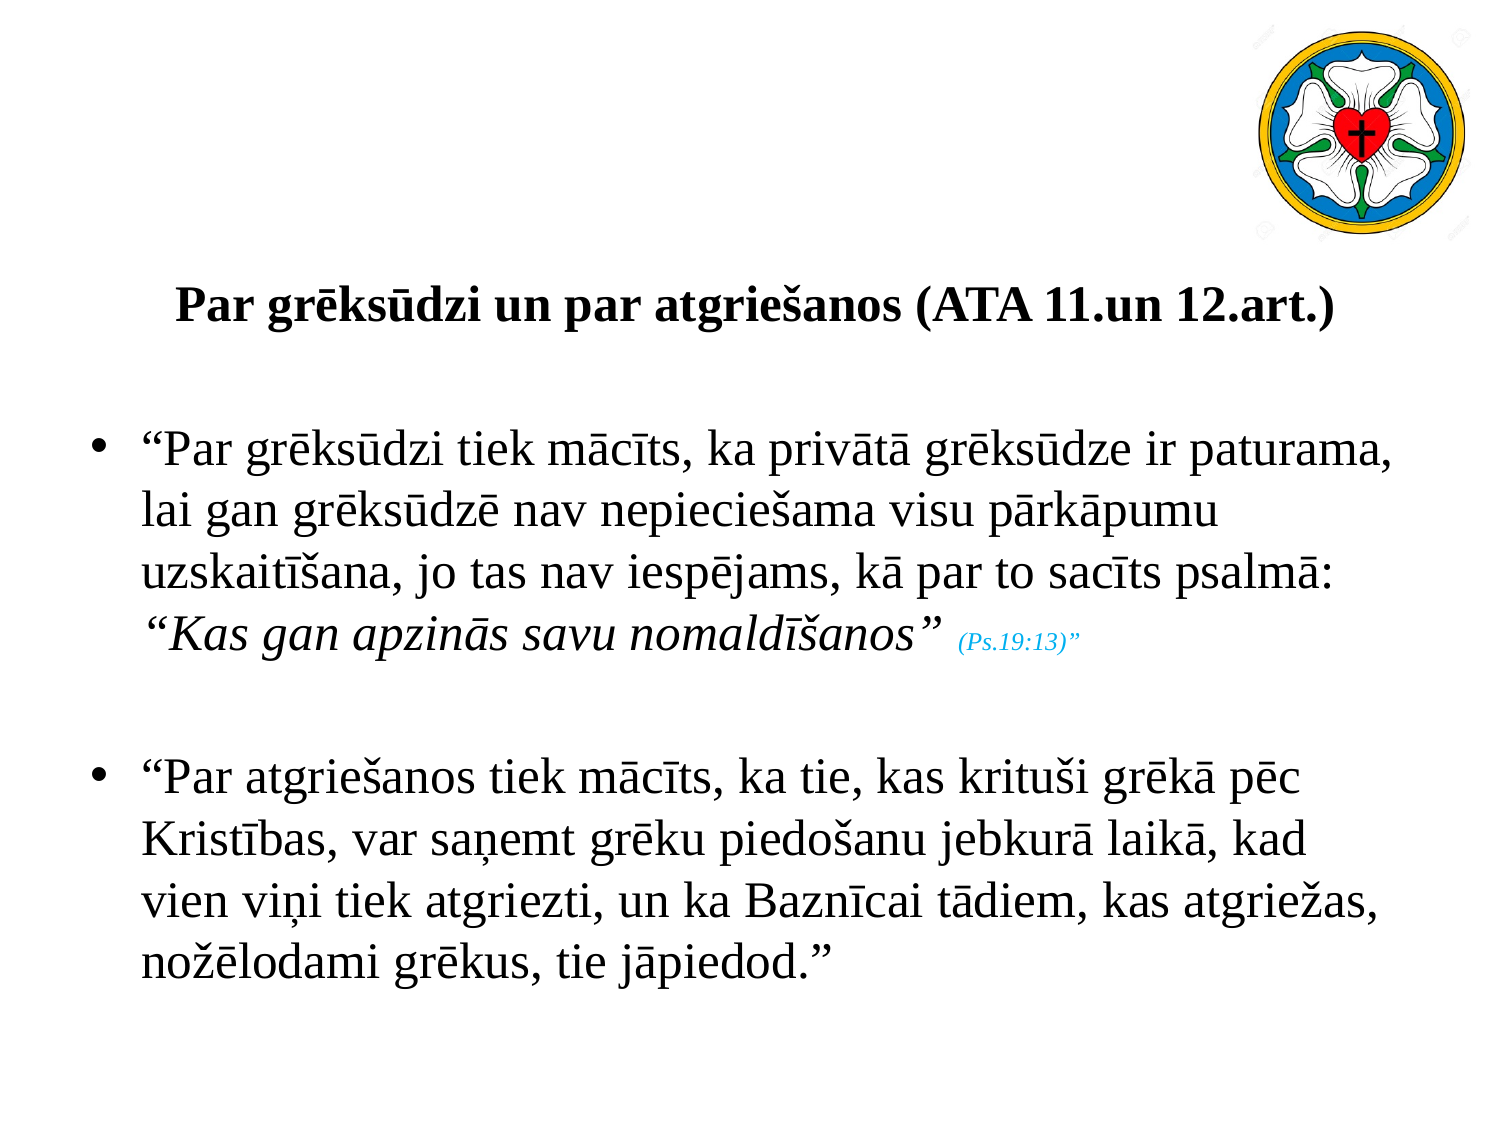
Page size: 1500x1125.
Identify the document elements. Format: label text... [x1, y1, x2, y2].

picture [1245, 18, 1477, 247]
list Par grēksūdzi un par atgriešanos (ATA 11.un 12.art.) “Par grēksūdzi tiek mācīts, ka privātā grēksūdze ir paturama, lai gan grēksūdzē nav nepieciešama visu pārkāpumu uzskaitīšana, jo tas nav iespējams, kā par to sacīts psalmā: “Kas gan apzinās savu nomaldīšanos” (Ps.19:13)” “Par atgriešanos tiek mācīts, ka tie, kas krituši grēkā pēc Kristības, var saņemt grēku piedošanu jebkurā laikā, kad vien viņi tiek atgriezti, un ka Baznīcai tādiem, kas atgriežas, nožēlodami grēkus, tie jāpiedod.” [75, 262, 1425, 1005]
